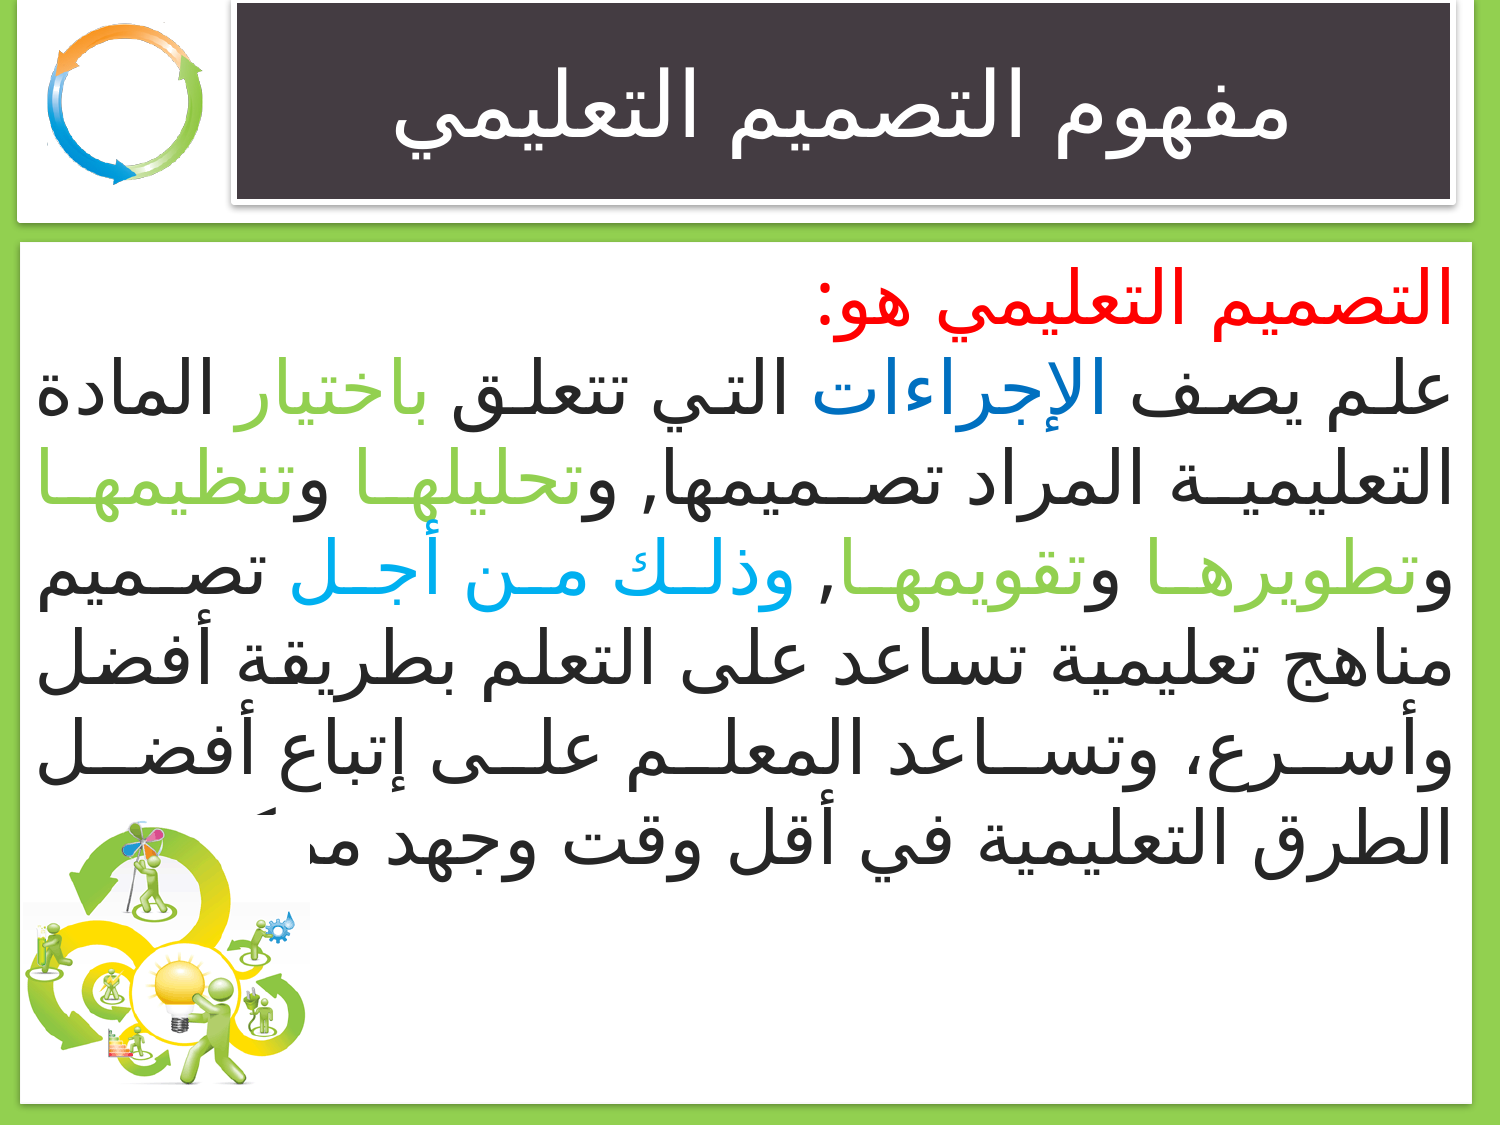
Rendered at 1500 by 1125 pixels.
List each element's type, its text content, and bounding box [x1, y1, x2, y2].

text_box [17, 0, 1474, 223]
picture [47, 21, 204, 190]
text_box مفهوم التصميم التعليمي [231, 0, 1456, 205]
picture [23, 815, 310, 1102]
text_box التصميم التعليمي هو: علم يصف الإجراءات التي تتعلق باختيار المادة التعليمية المراد تصميمها, وتحليلها وتنظيمها وتطويرها وتقويمها, وذلك من أجل تصميم مناهج تعليمية تساعد على التعلم بطريقة أفضل وأسرع، وتساعد المعلم على إتباع أفضل الطرق التعليمية في أقل وقت وجهد ممكنين. [20, 242, 1472, 1104]
